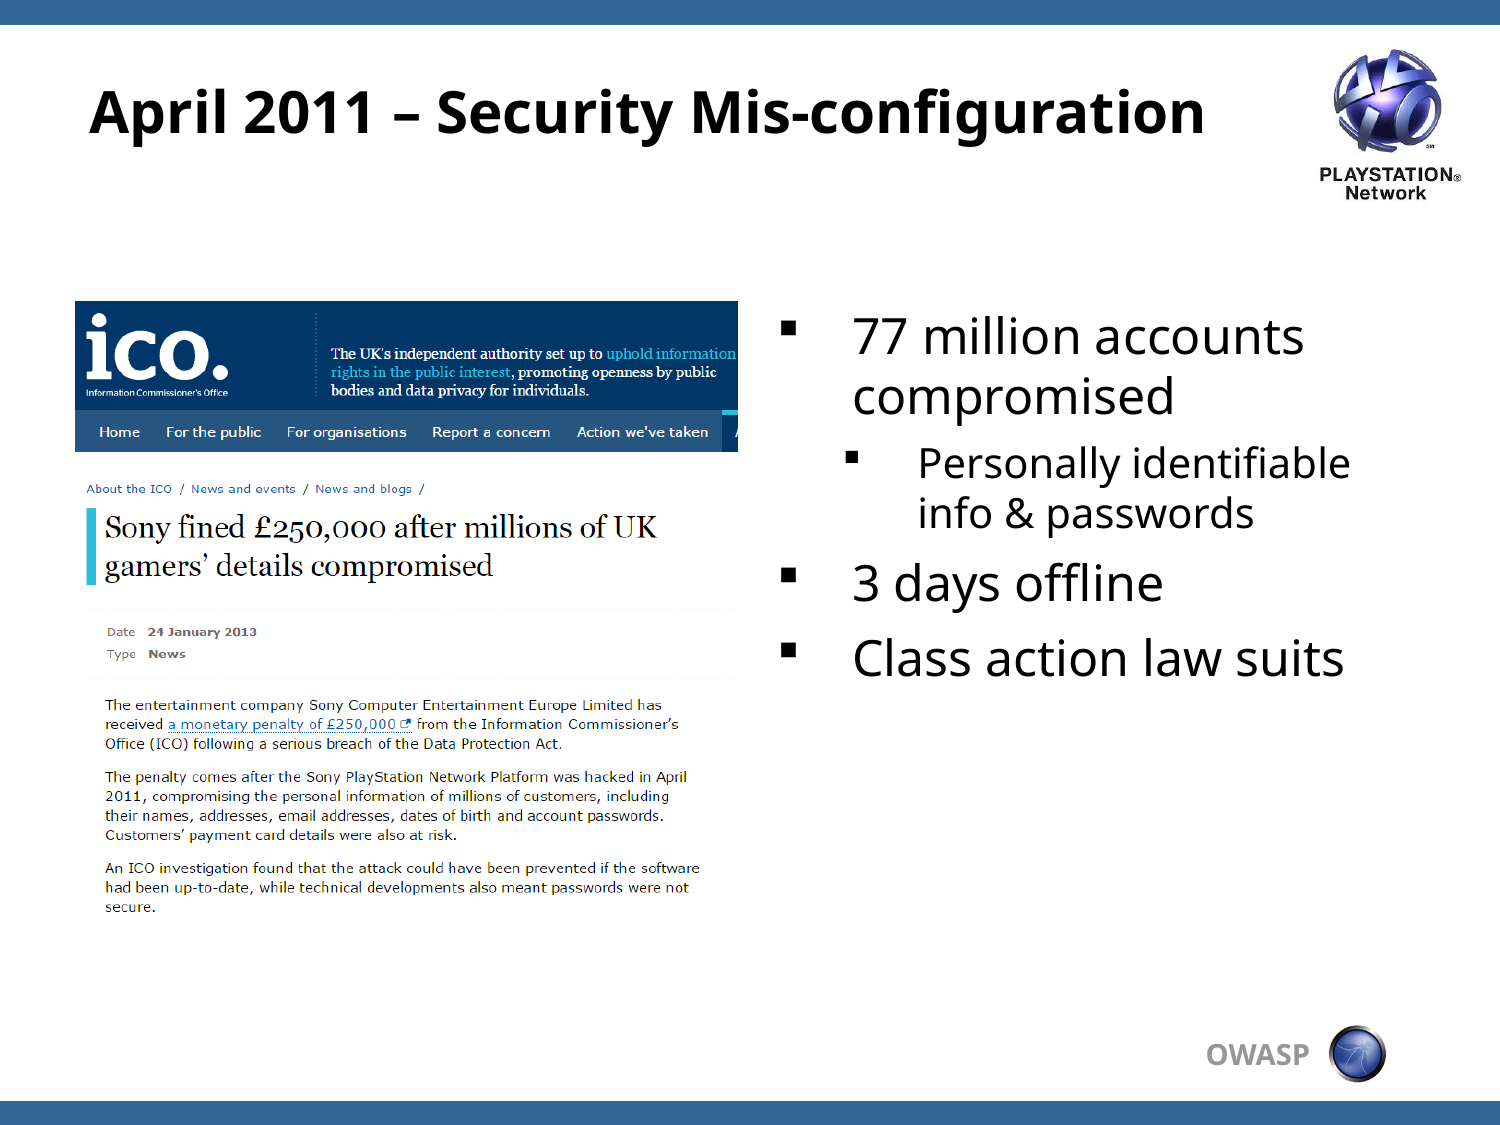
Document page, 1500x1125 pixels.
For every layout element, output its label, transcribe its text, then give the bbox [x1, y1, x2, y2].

picture [1305, 38, 1476, 209]
picture [1325, 1024, 1388, 1083]
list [74, 301, 738, 916]
list 77 million accounts compromised Personally identifiable info & passwords 3 days offline Class action law suits [762, 212, 1425, 1005]
title April 2011 – Security Mis-configuration [75, 32, 1425, 188]
